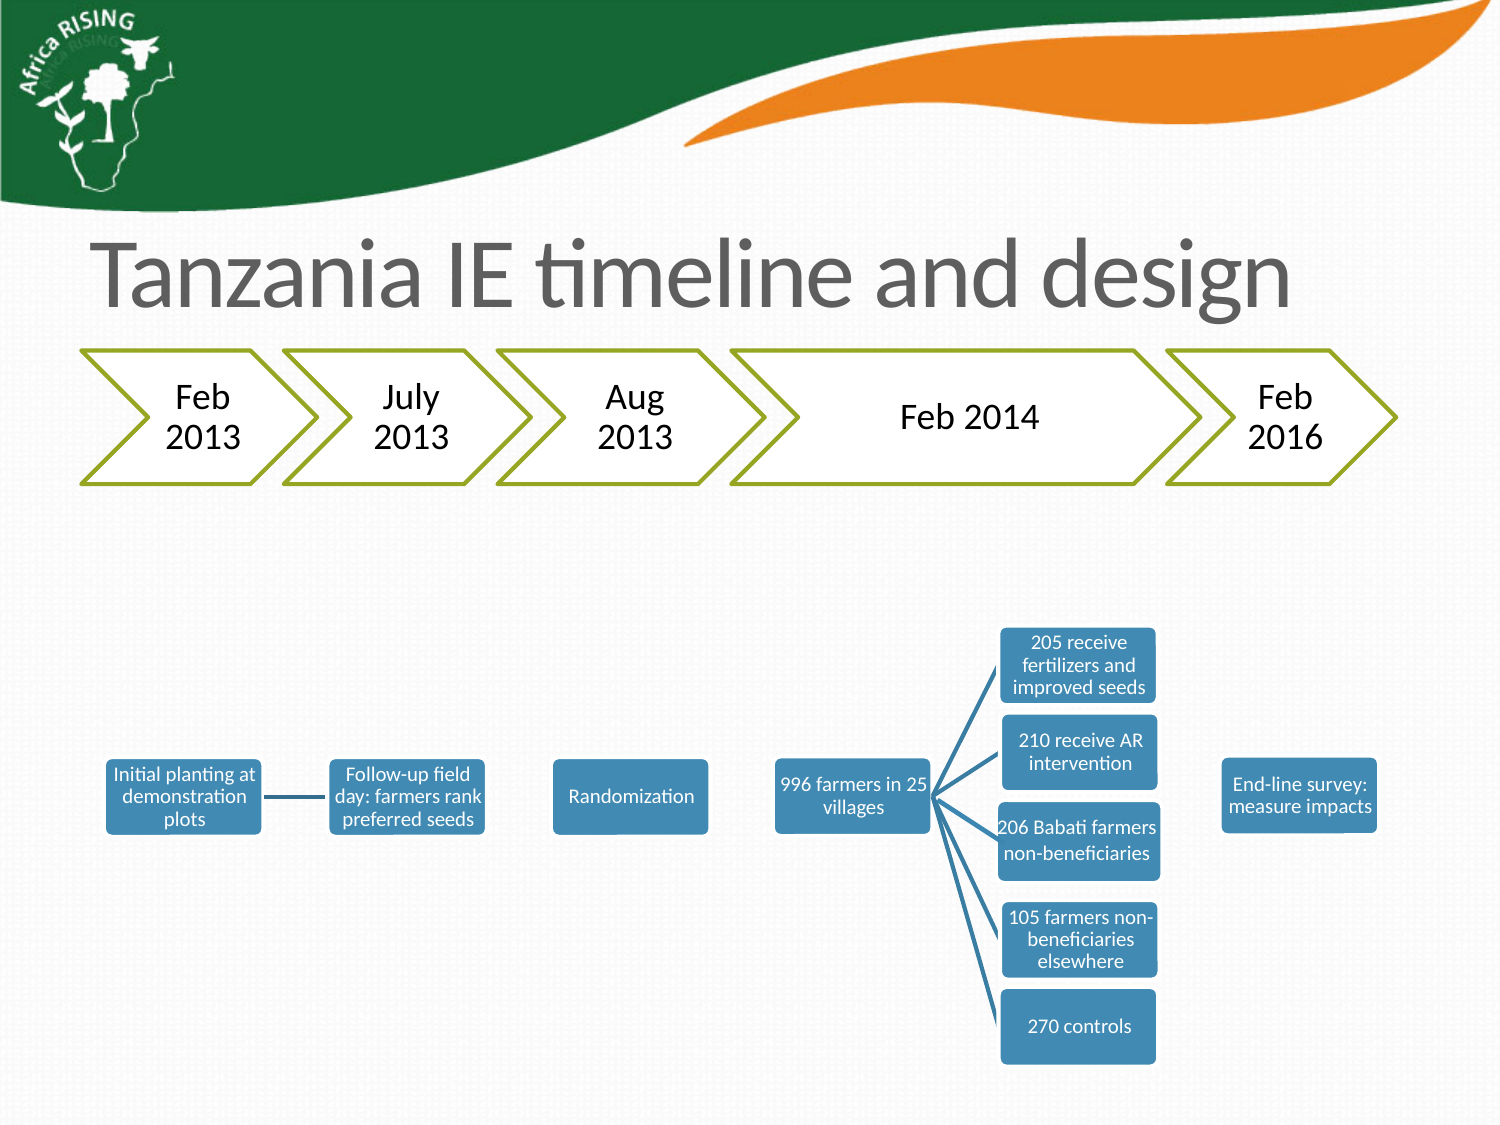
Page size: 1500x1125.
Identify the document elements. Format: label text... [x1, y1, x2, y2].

picture [0, 0, 1500, 213]
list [80, 344, 1398, 491]
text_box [995, 799, 1163, 884]
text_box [102, 512, 1383, 1082]
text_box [936, 799, 1005, 844]
text_box Tanzania IE timeline and design [74, 200, 1369, 400]
